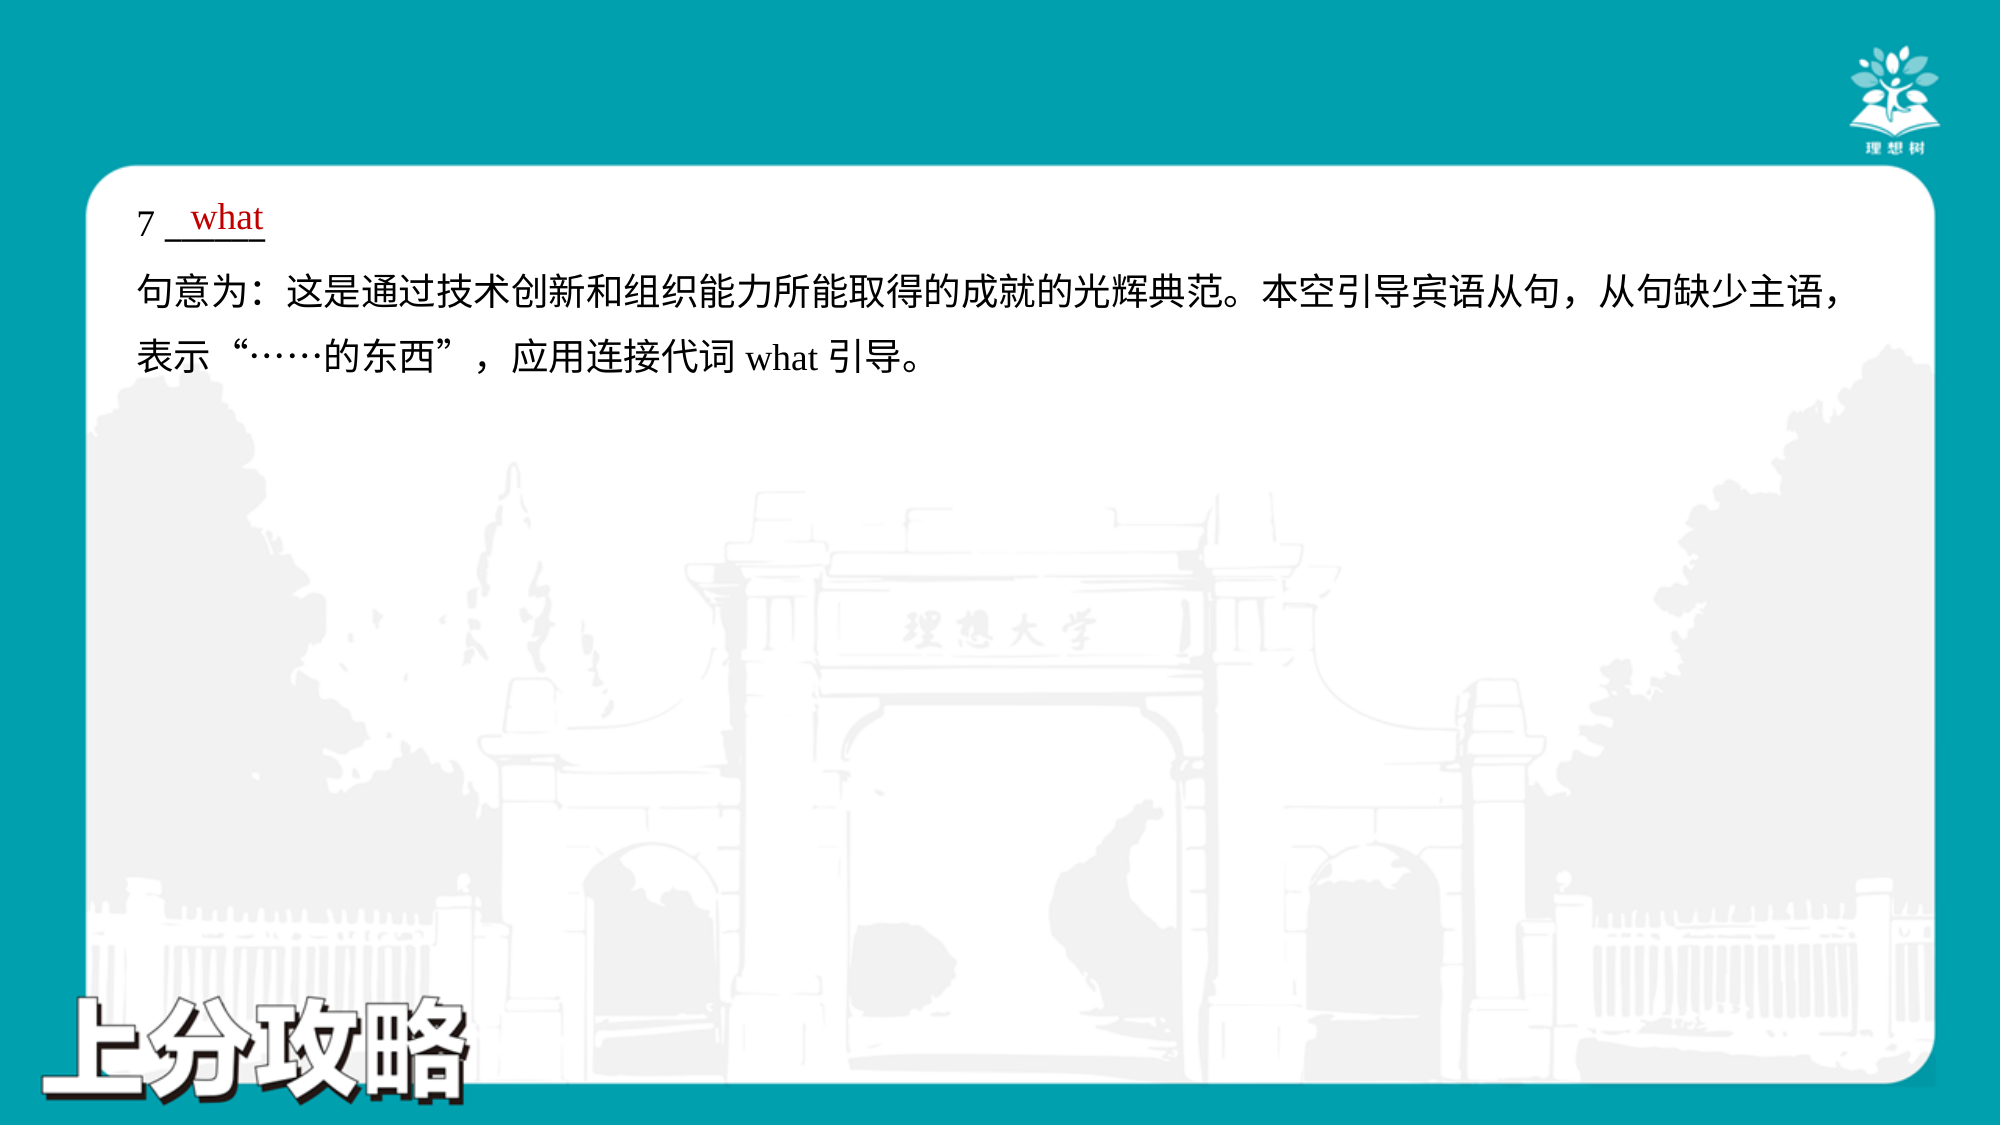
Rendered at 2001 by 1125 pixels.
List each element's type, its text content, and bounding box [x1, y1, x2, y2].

text_box what [176, 170, 278, 230]
picture [0, 0, 2000, 1125]
text_box 7 ______ [136, 176, 1865, 237]
text_box 句意为：这是通过技术创新和组织能力所能取得的成就的光辉典范。本空引导宾语从句，从句缺少主语， 表示“……的东西”，应用连接代词what引导。 [136, 244, 1865, 371]
